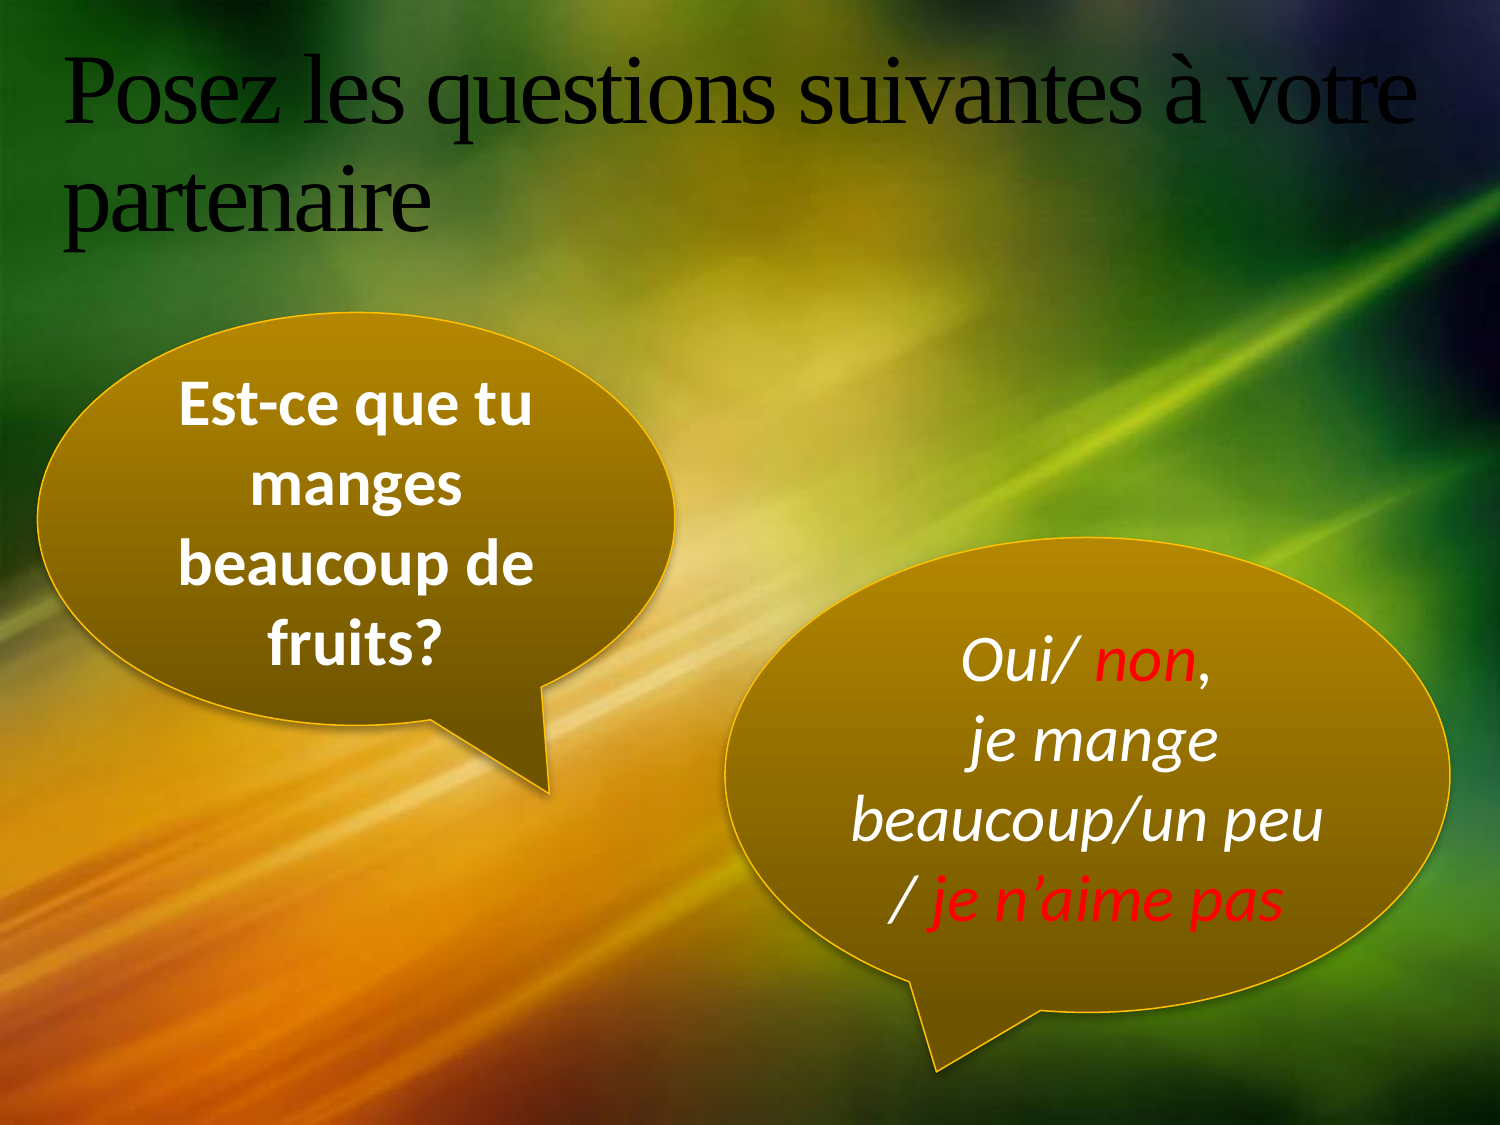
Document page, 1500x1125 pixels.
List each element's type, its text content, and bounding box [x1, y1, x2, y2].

picture [0, 0, 1500, 1125]
text_box Oui/ non, je mange beaucoup/un peu / je n’aime pas [724, 536, 1451, 1073]
text_box Est-ce que tu manges beaucoup de fruits? [36, 311, 676, 795]
title Posez les questions suivantes à votre partenaire [62, 37, 1438, 256]
